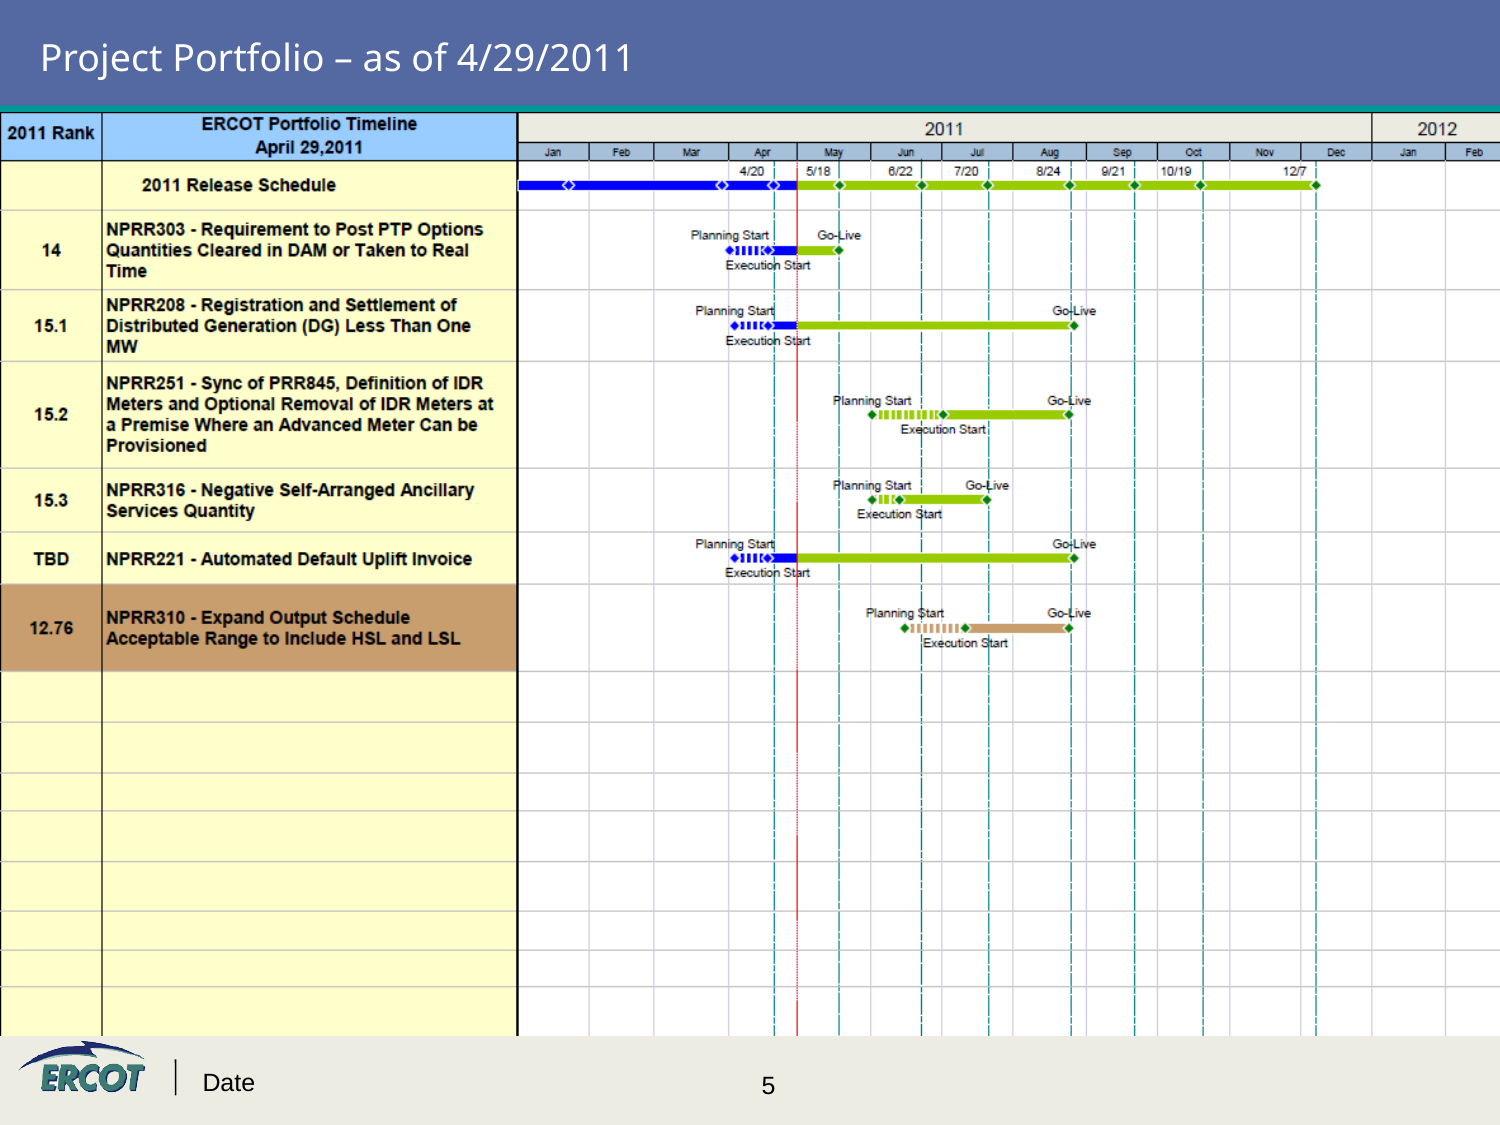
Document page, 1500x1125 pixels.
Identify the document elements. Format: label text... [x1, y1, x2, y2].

slide_number Date [187, 1059, 538, 1125]
picture [0, 112, 1500, 1111]
title Project Portfolio – as of 4/29/2011 [24, 0, 1151, 110]
